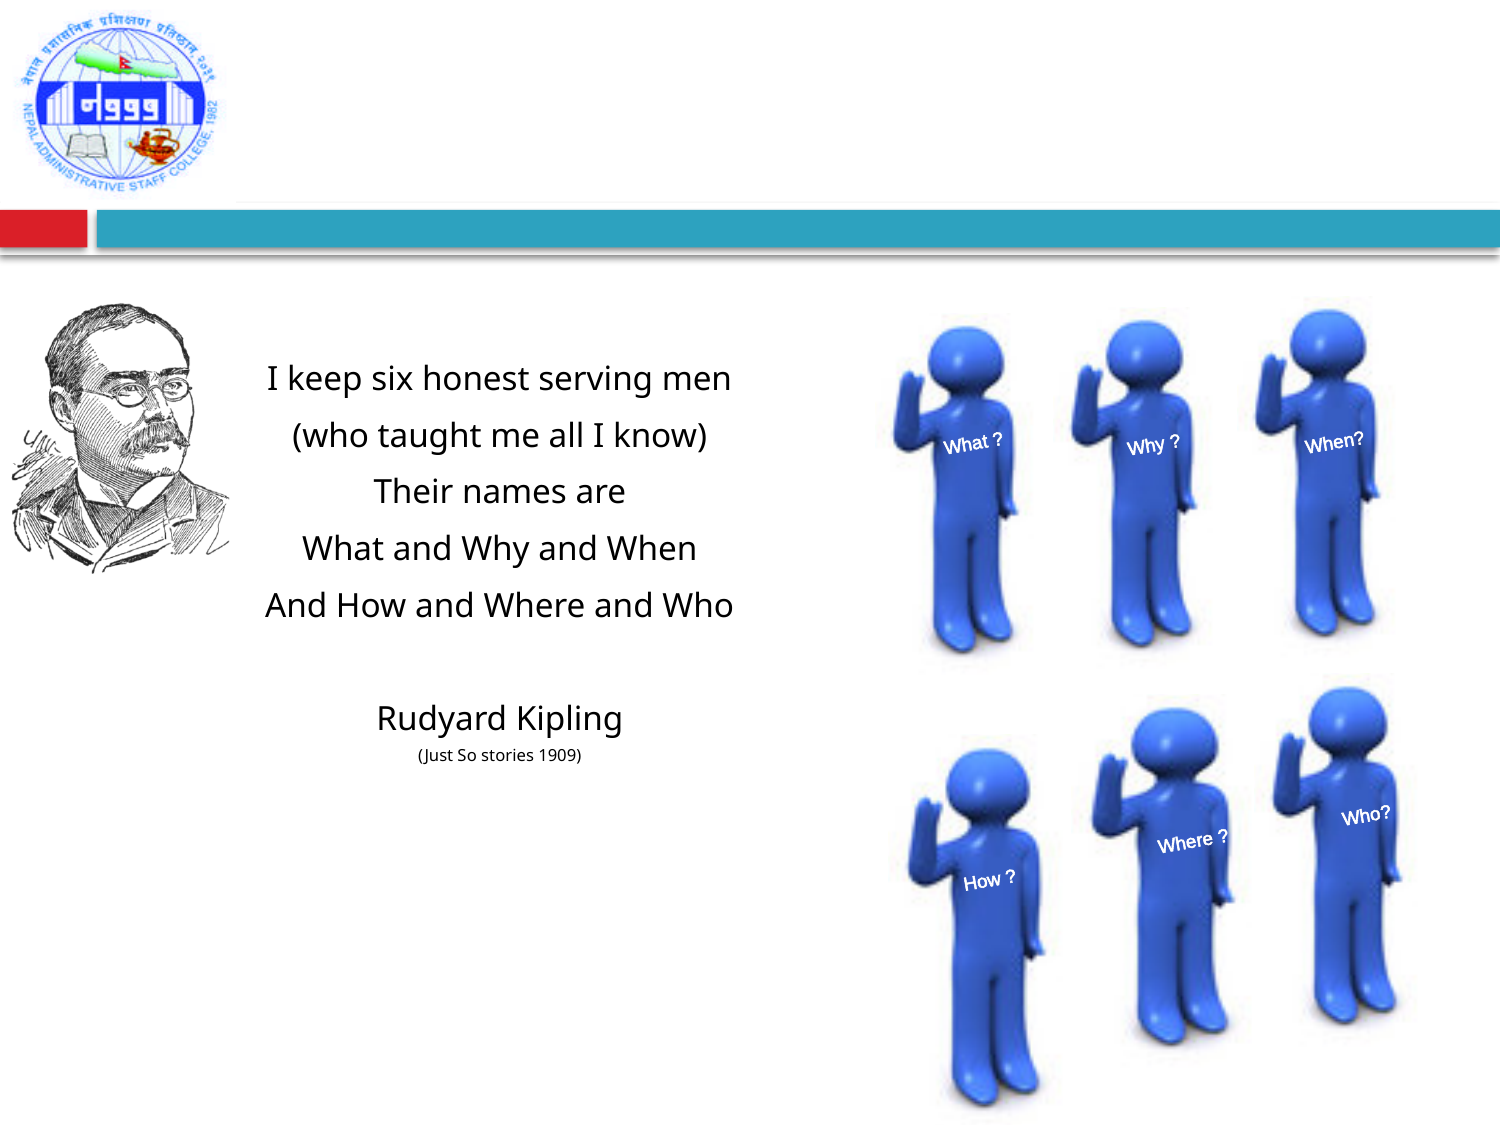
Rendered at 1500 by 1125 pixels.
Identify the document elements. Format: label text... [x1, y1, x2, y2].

picture [0, 274, 247, 577]
picture [887, 673, 1445, 1125]
picture [874, 295, 1421, 680]
list I keep six honest serving men (who taught me all I know) Their names are What and Why and When And How and Where and Who Rudyard Kipling (Just So stories 1909) [162, 350, 838, 1003]
picture [1, 0, 236, 208]
